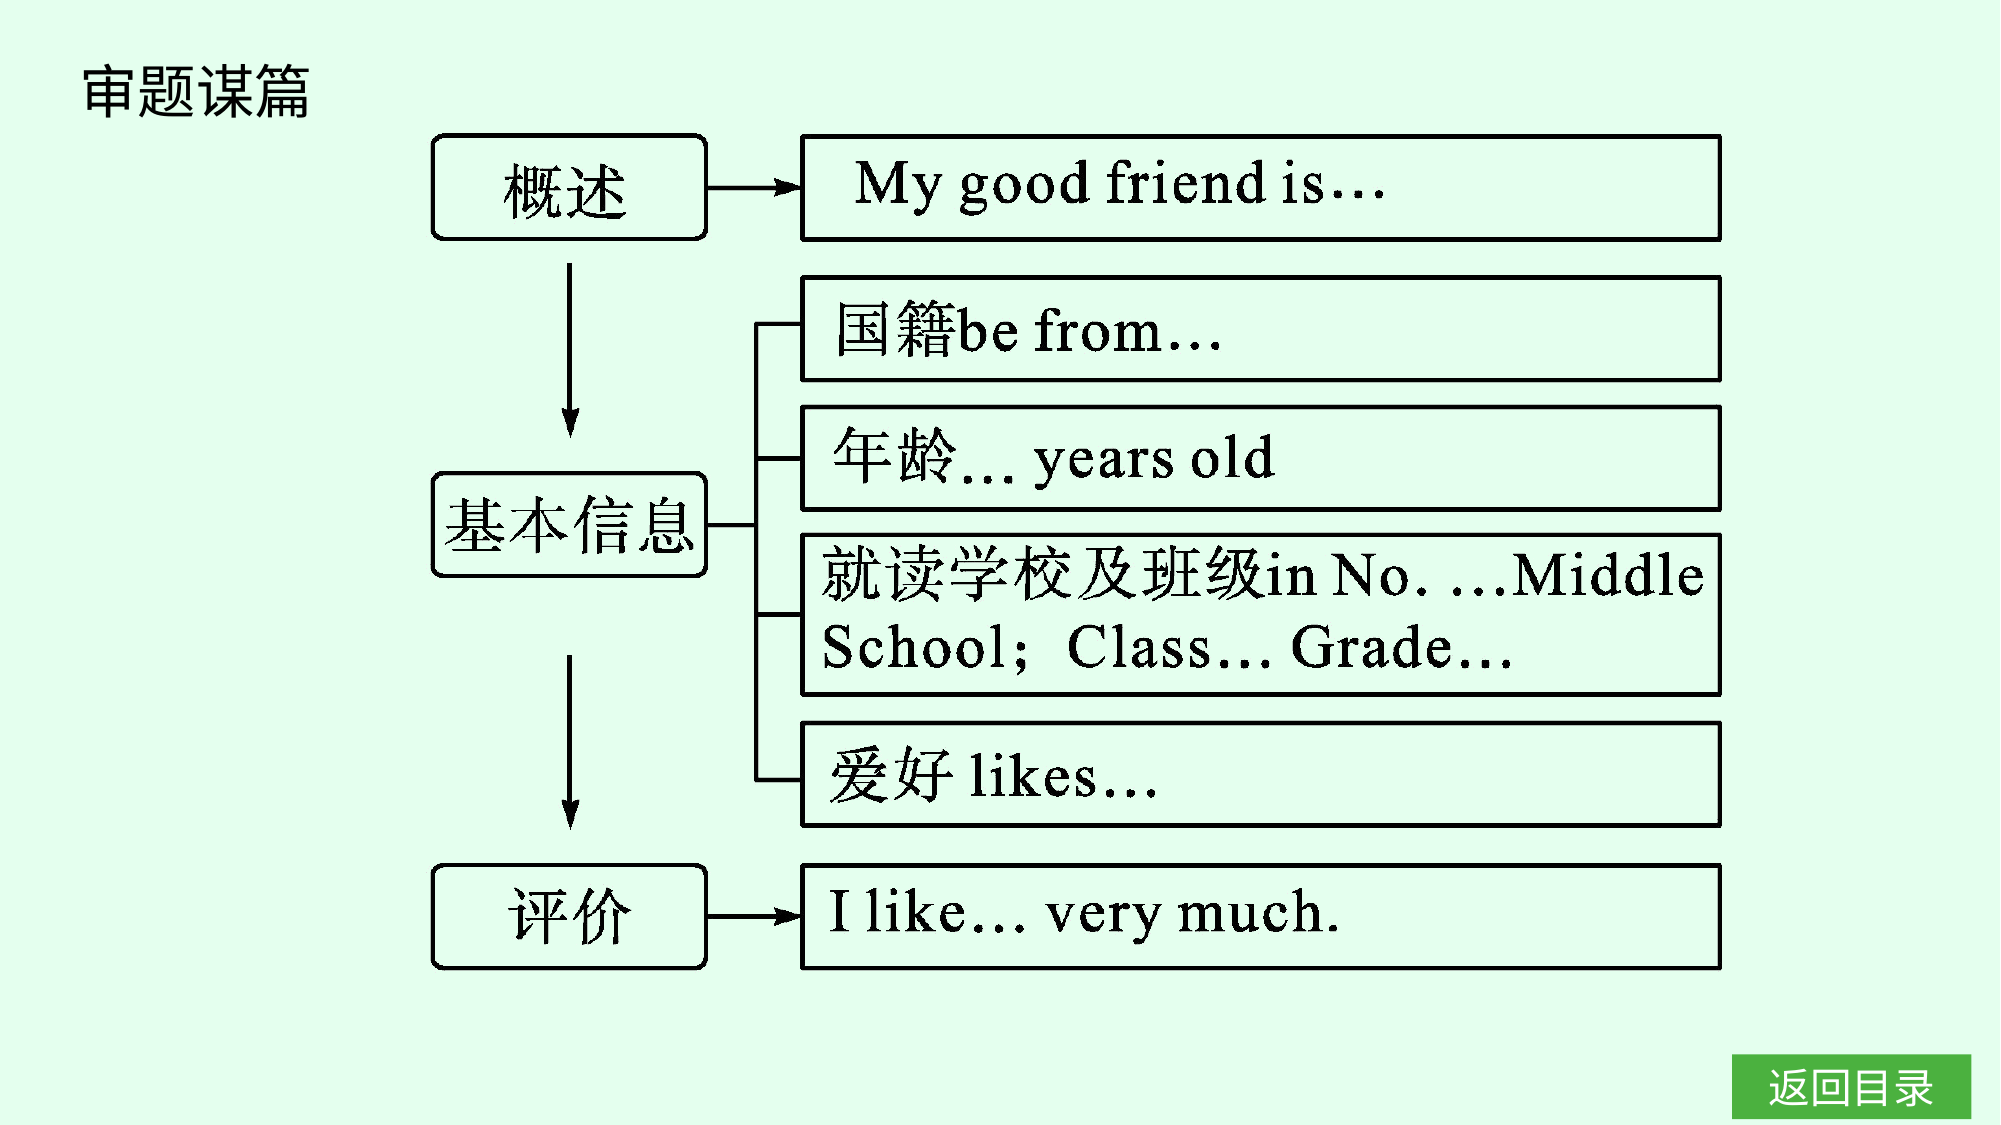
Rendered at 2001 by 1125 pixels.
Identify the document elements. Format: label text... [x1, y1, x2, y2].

picture [426, 133, 1722, 975]
text_box 审题谋篇 [64, 26, 341, 132]
